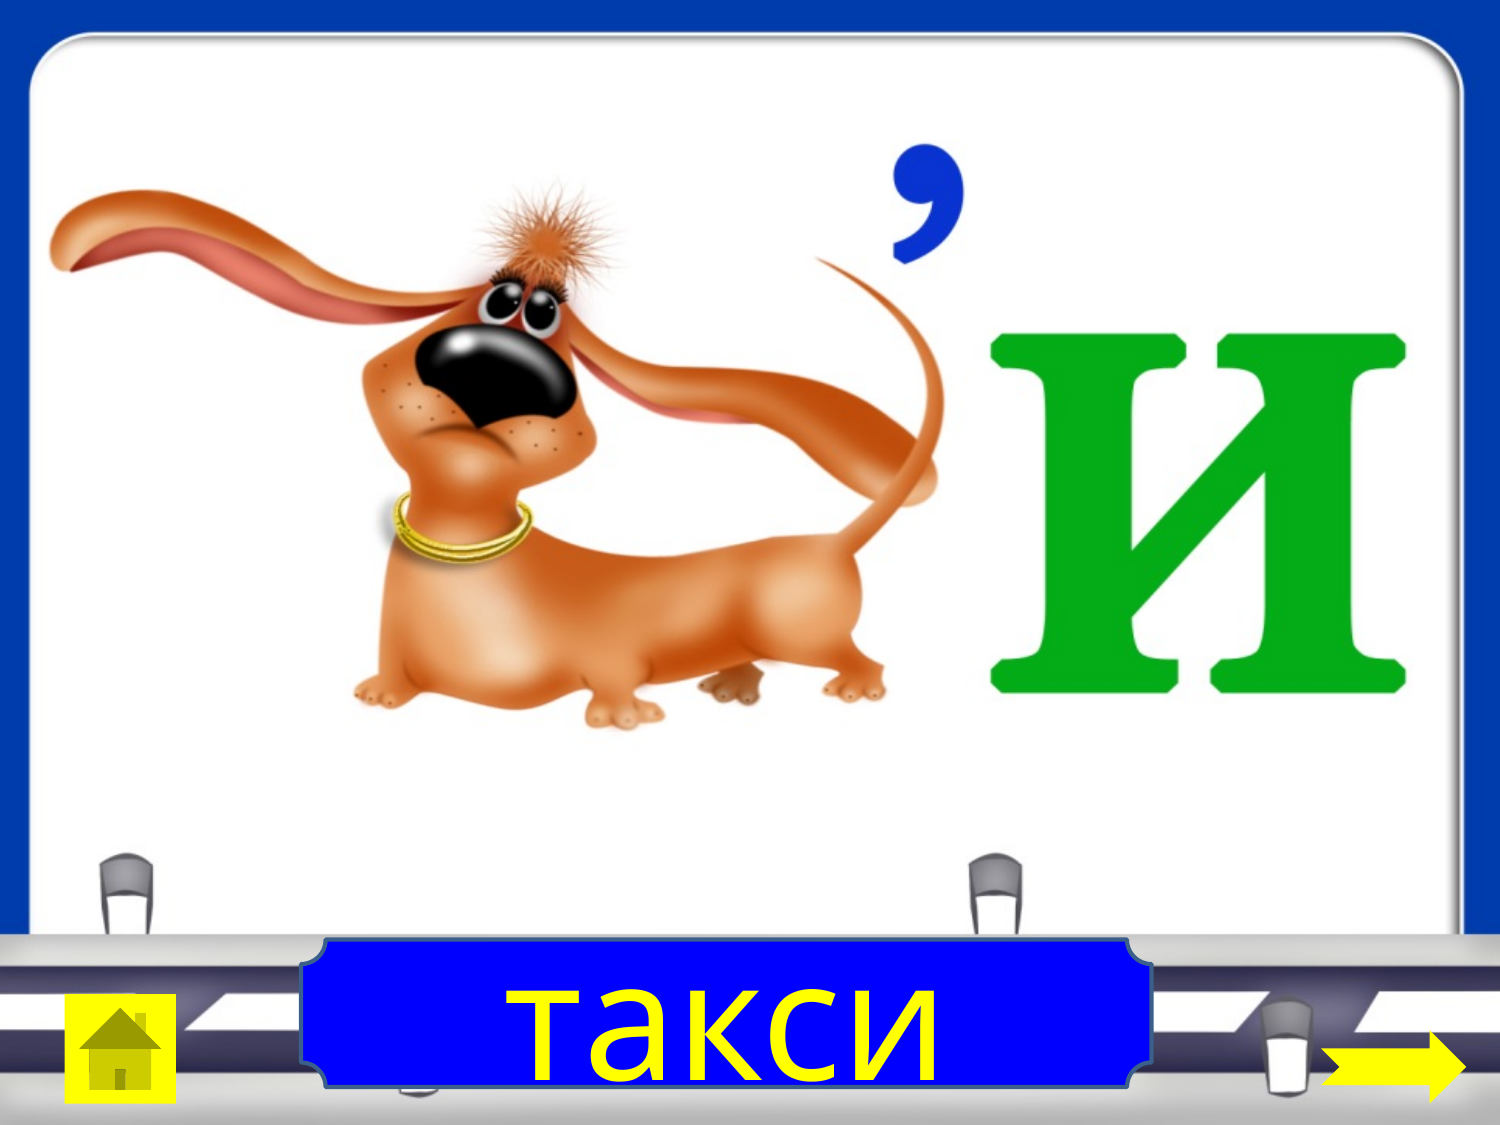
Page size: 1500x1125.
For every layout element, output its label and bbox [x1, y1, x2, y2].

list [0, 0, 1500, 1125]
